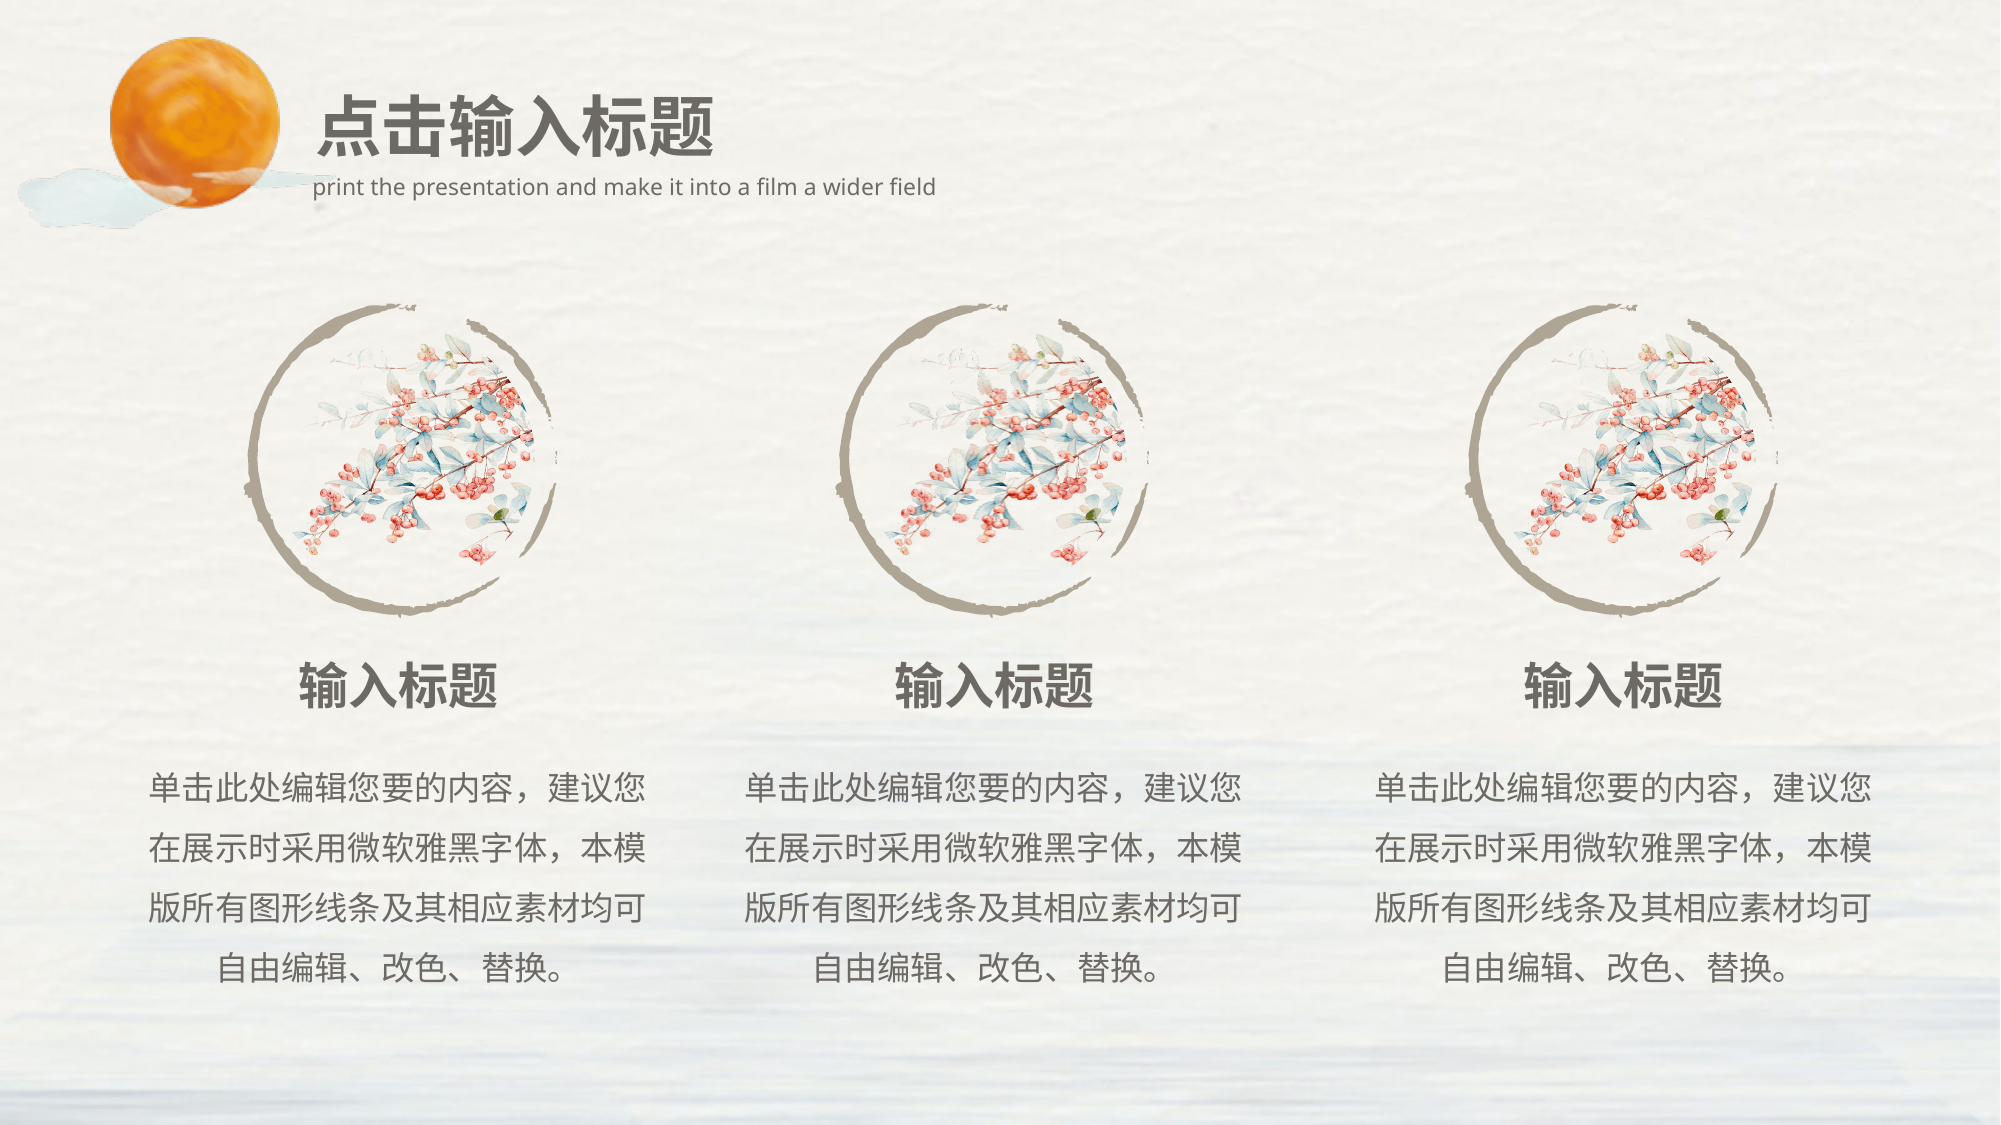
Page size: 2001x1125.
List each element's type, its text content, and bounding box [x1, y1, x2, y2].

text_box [1461, 302, 1780, 619]
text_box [718, 646, 1270, 998]
text_box 点击输入标题 [384, 76, 731, 165]
text_box print the presentation and make it into a film a wider field [384, 165, 1025, 208]
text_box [1348, 646, 1899, 998]
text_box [831, 302, 1151, 619]
picture [0, 0, 2001, 1125]
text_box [240, 302, 559, 619]
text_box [122, 646, 674, 998]
